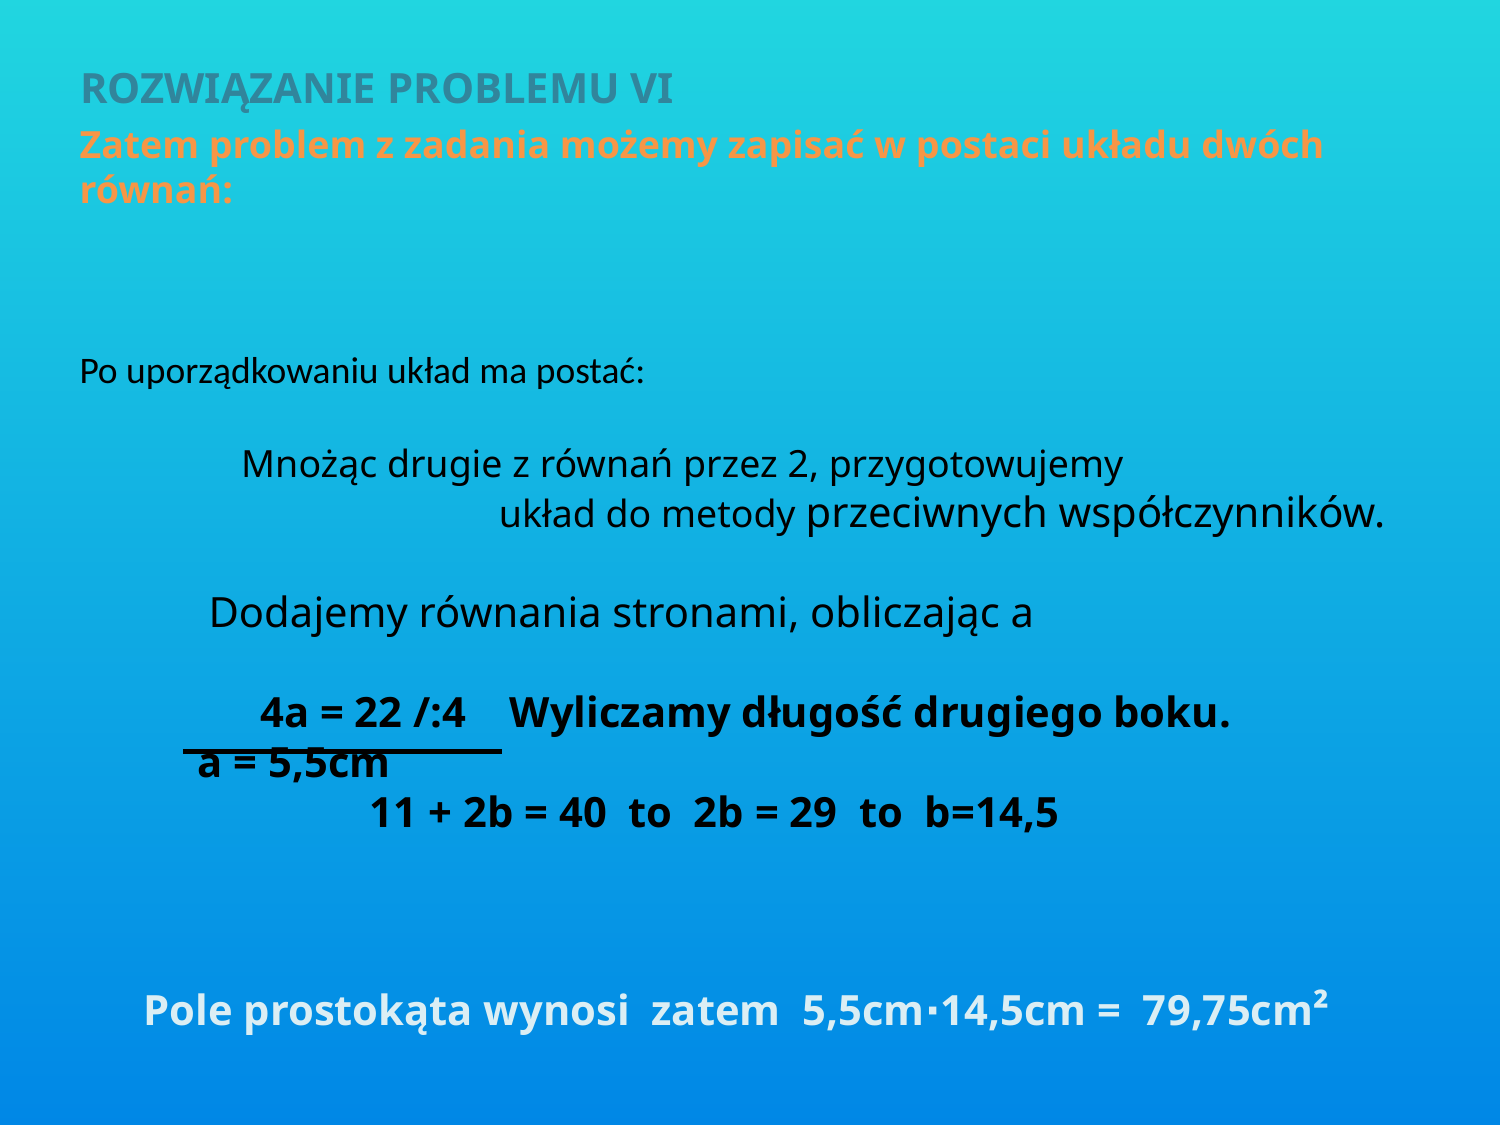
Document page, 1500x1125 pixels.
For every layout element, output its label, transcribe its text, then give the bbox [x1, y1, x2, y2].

text_box Pole prostokąta wynosi zatem 5,5cm∙14,5cm = 79,75cm² [128, 976, 1356, 1041]
list ROZWIĄZANIE PROBLEMU VI [64, 54, 1415, 797]
